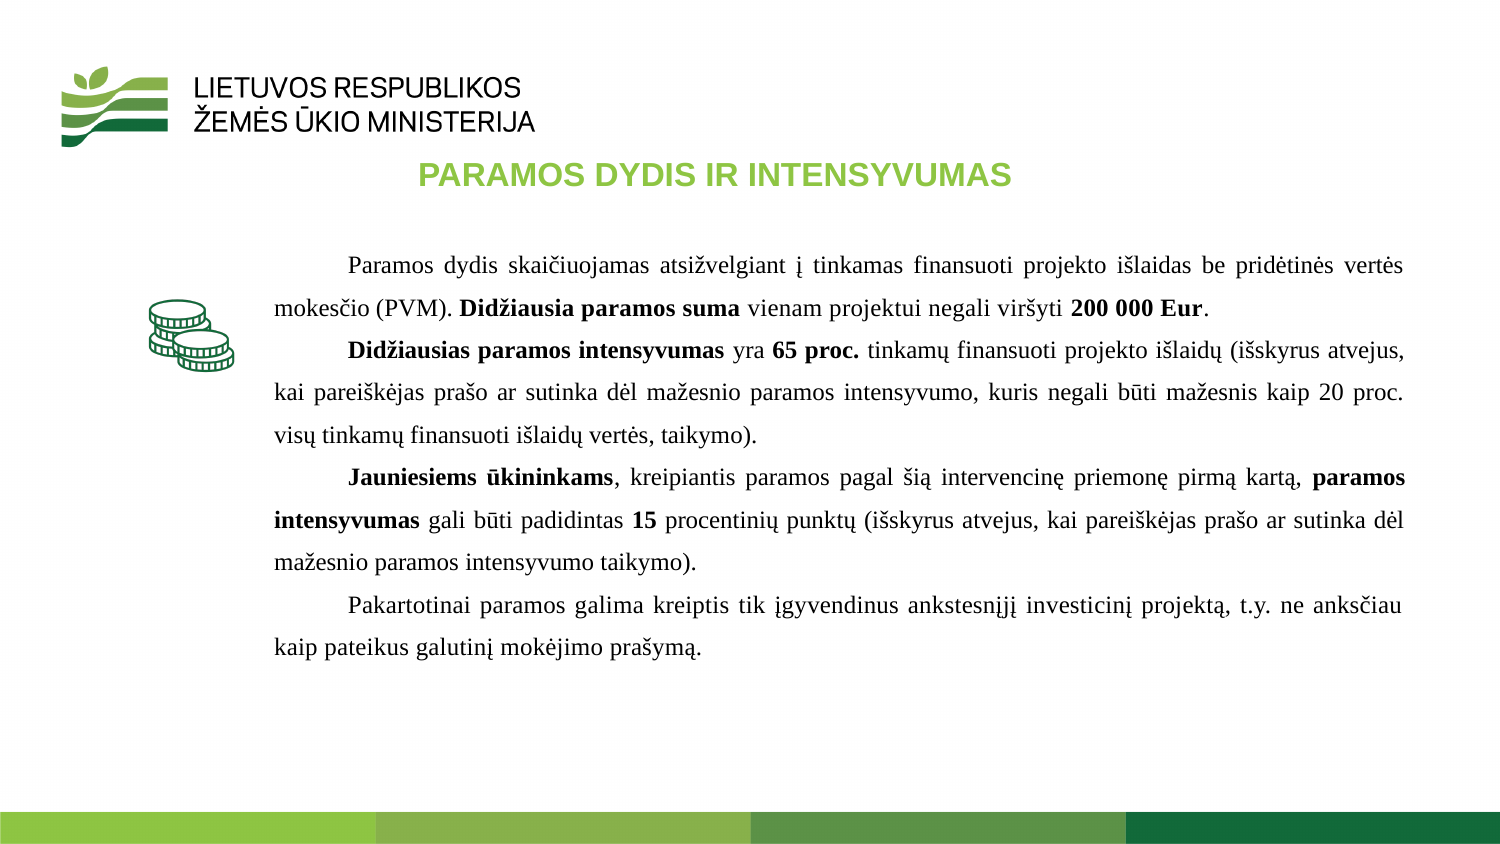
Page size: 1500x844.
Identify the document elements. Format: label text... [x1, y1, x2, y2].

text_box PARAMOS DYDIS IR INTENSYVUMAS [403, 145, 1130, 201]
text_box Paramos dydis skaičiuojamas atsižvelgiant į tinkamas finansuoti projekto išlaidas be pridėtinės vertės mokesčio (PVM). Didžiausia paramos suma vienam projektui negali viršyti 200 000 Eur. Didžiausias paramos intensyvumas yra 65 proc. tinkamų finansuoti projekto išlaidų (išskyrus atvejus, kai pareiškėjas prašo ar sutinka dėl mažesnio paramos intensyvumo, kuris negali būti mažesnis kaip 20 proc. visų tinkamų finansuoti išlaidų vertės, taikymo). Jauniesiems ūkininkams, kreipiantis paramos pagal šią intervencinę priemonę pirmą kartą, paramos intensyvumas gali būti padidintas 15 procentinių punktų (išskyrus atvejus, kai pareiškėjas prašo ar sutinka dėl mažesnio paramos intensyvumo taikymo). Pakartotinai paramos galima kreiptis tik įgyvendinus ankstesnįjį investicinį projektą, t.y. ne anksčiau kaip pateikus galutinį mokėjimo prašymą. [259, 228, 1421, 669]
picture [0, 0, 1500, 844]
